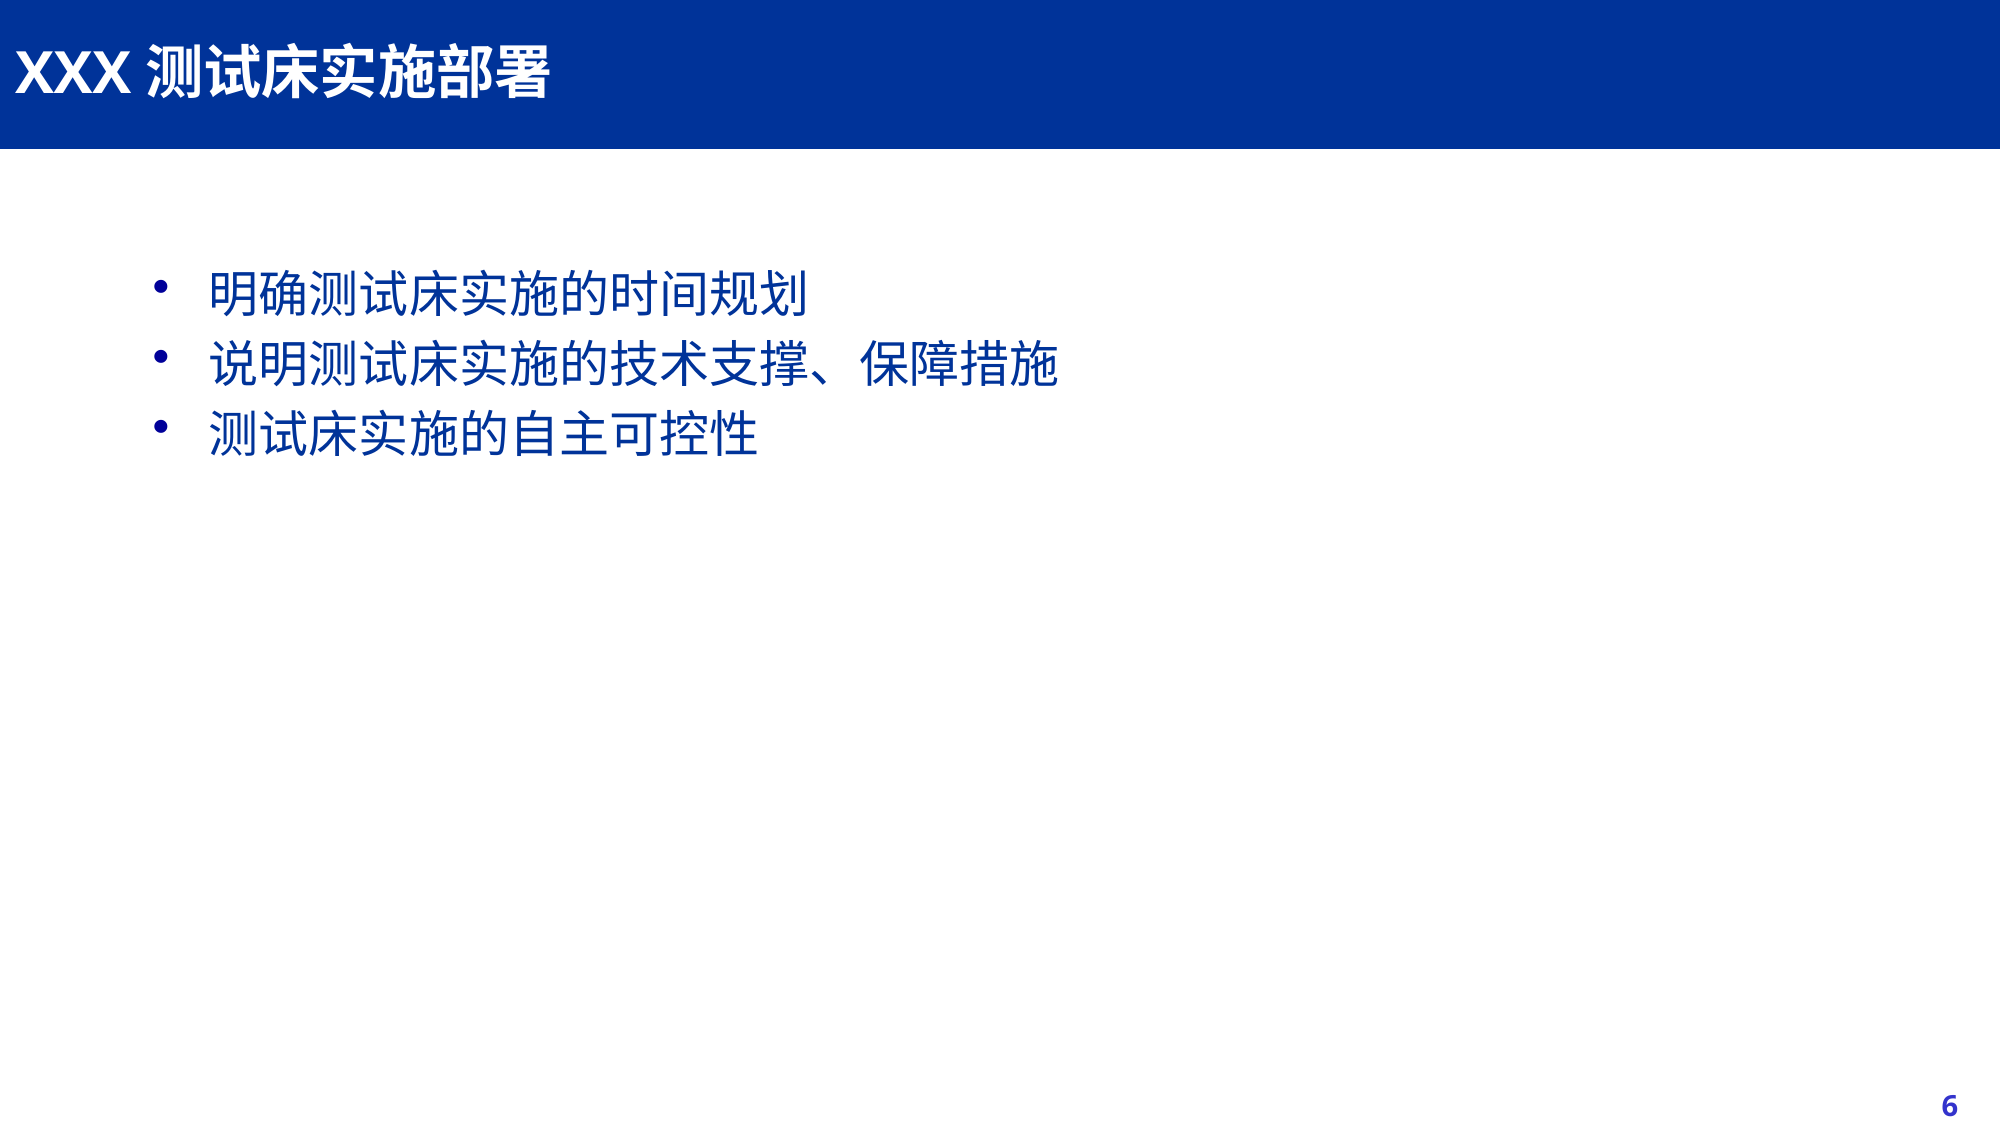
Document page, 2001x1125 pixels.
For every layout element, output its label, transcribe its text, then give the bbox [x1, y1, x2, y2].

title XXX测试床实施部署 [0, 0, 2000, 145]
text_box 明确测试床实施的时间规划 说明测试床实施的技术支撑、保障措施 测试床实施的自主可控性 [137, 255, 1745, 669]
